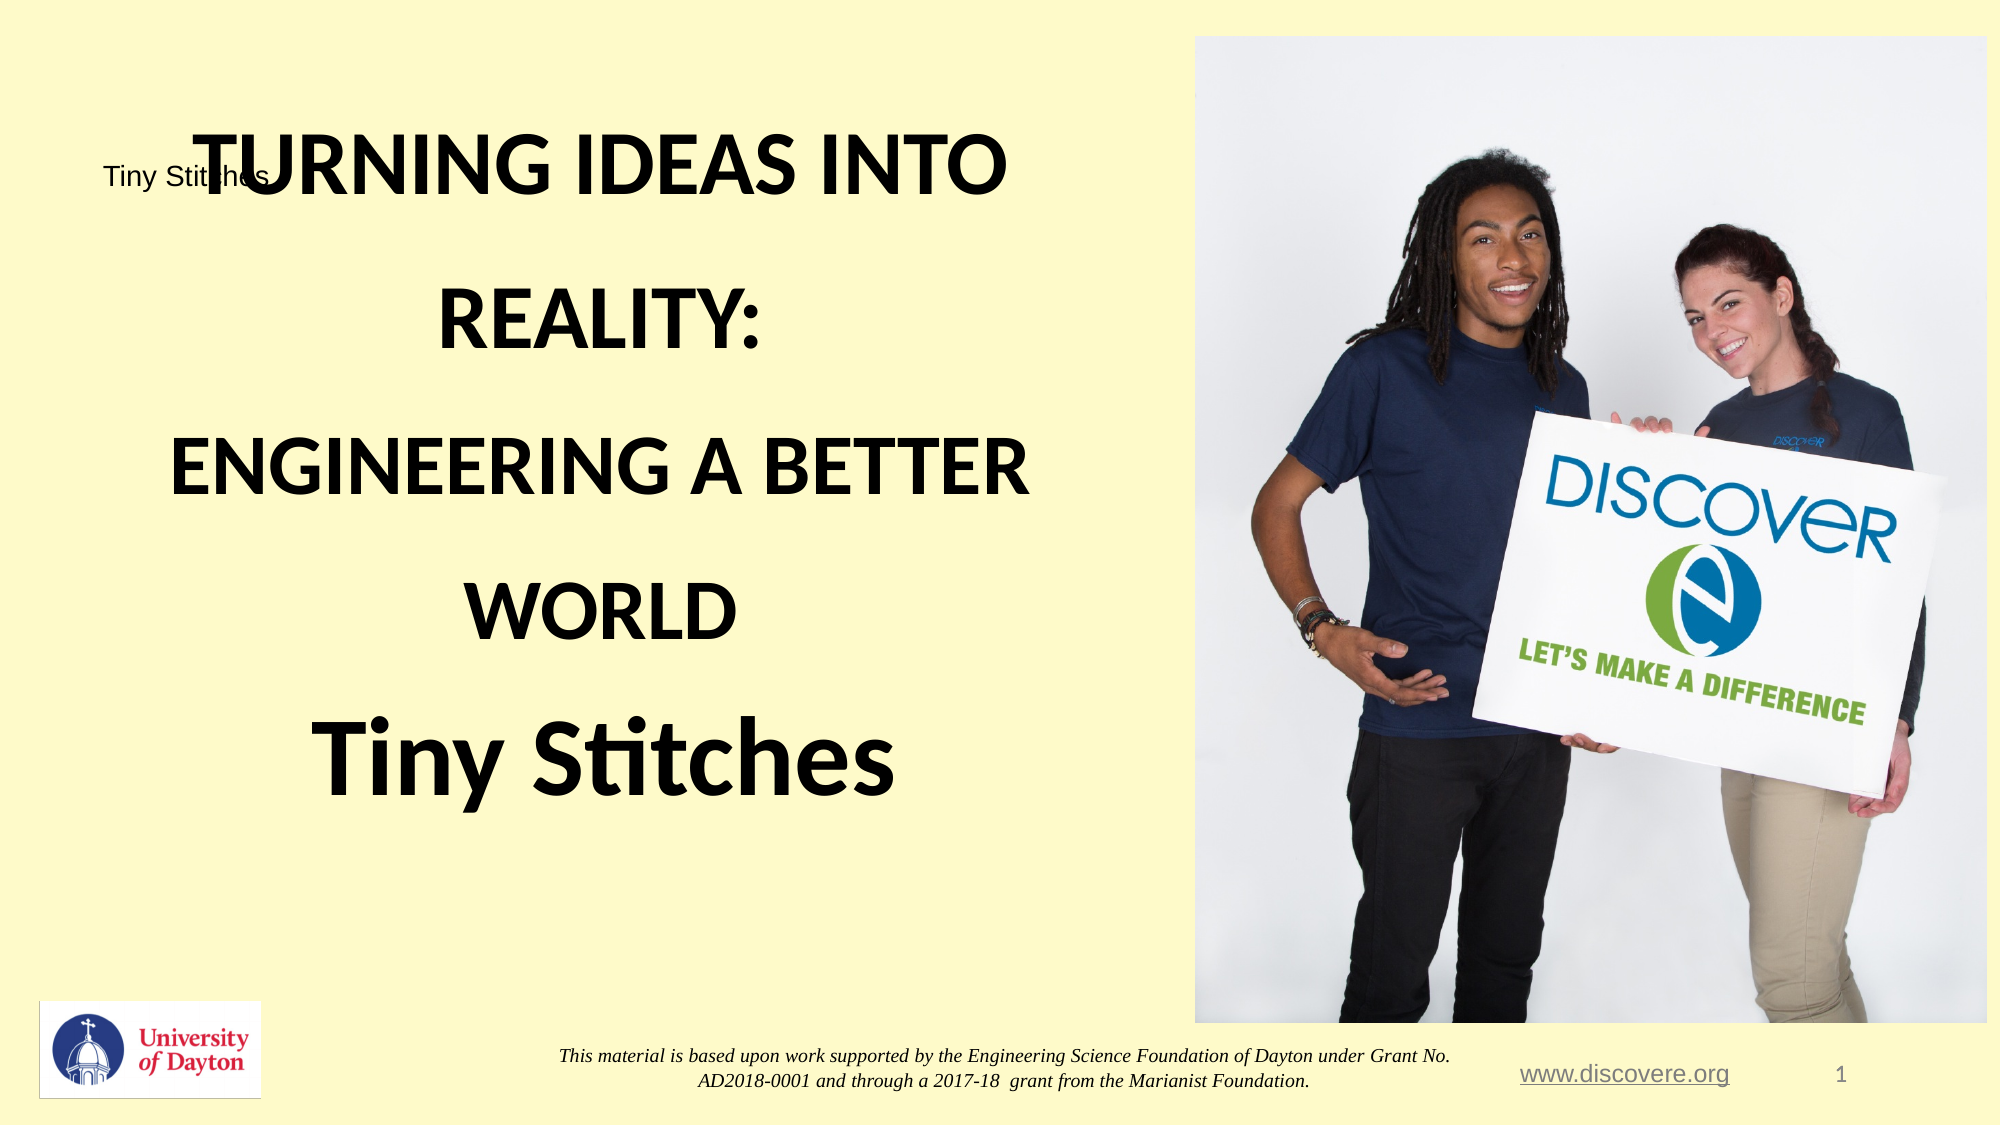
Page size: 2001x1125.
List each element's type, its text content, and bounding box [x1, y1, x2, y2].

subtitle Tiny Stitches [128, 690, 1080, 963]
picture [1195, 35, 1987, 1023]
text_box www.discovere.org [1504, 1049, 1806, 1095]
title Tiny Stitches [87, 68, 1190, 287]
picture [0, 855, 301, 1125]
text_box TURNING IDEAS INTO REALITY: ENGINEERING A BETTER WORLD [25, 349, 1177, 665]
